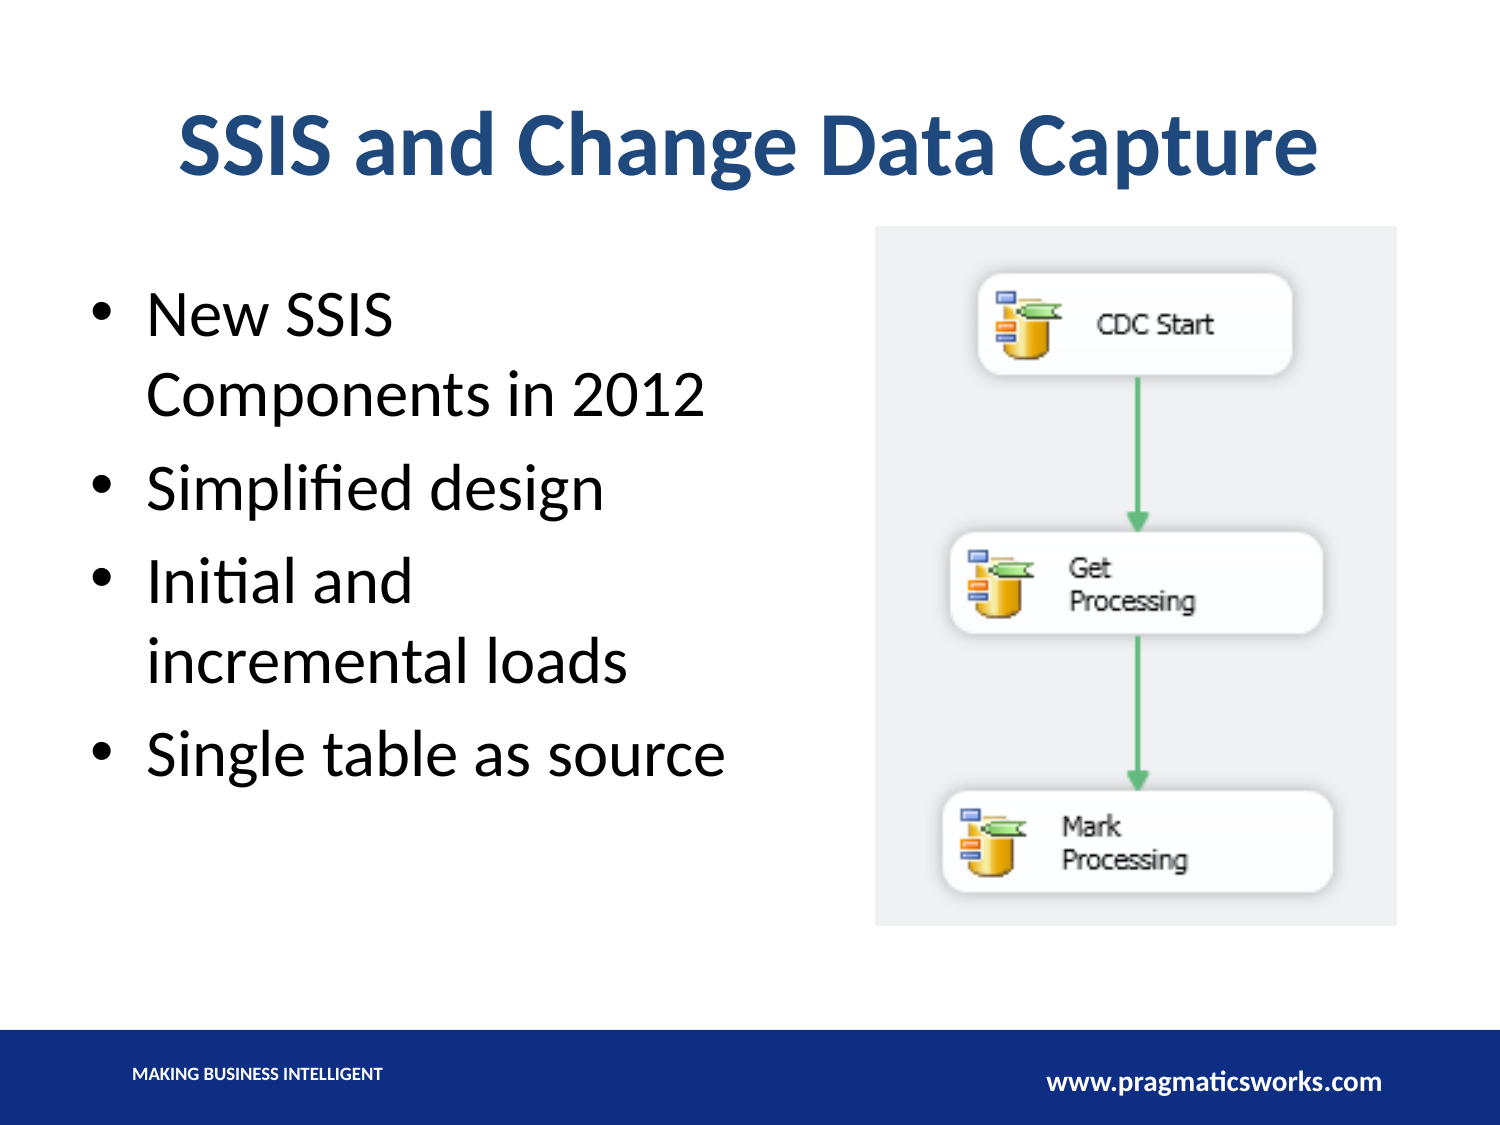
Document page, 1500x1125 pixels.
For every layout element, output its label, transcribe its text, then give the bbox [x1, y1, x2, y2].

title SSIS and Change Data Capture [75, 45, 1425, 233]
picture [874, 226, 1398, 927]
list New SSIS Components in 2012 Simplified design Initial and incremental loads Single table as source [75, 262, 750, 1005]
